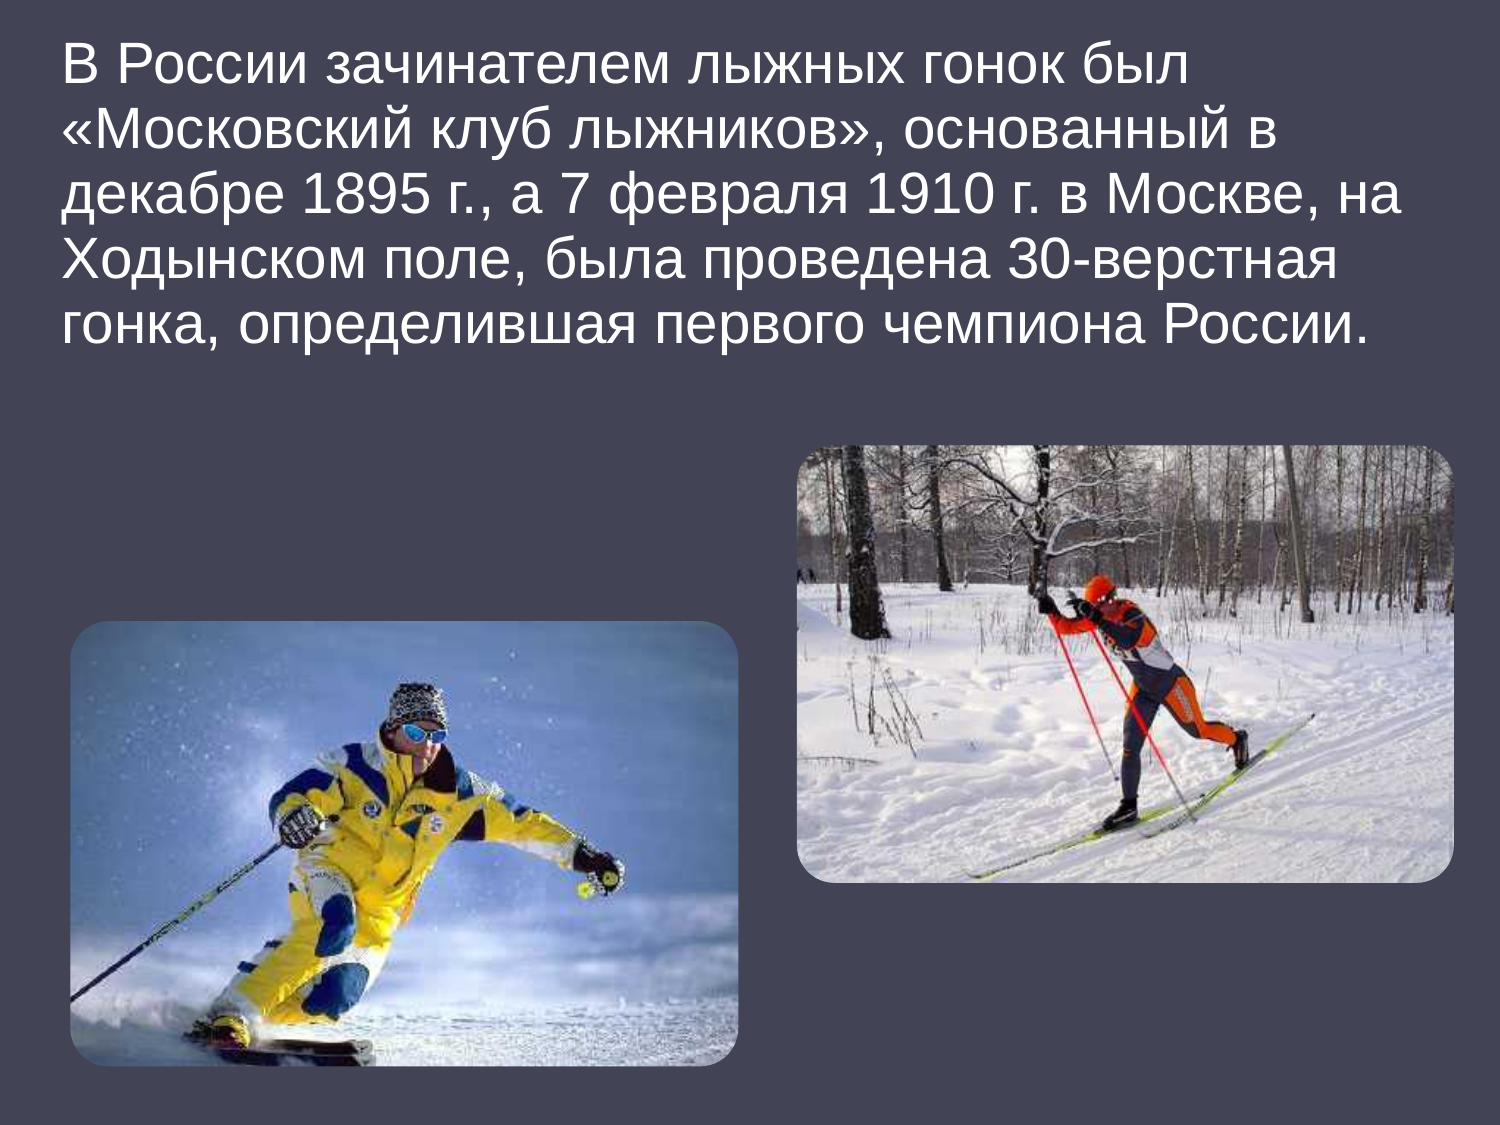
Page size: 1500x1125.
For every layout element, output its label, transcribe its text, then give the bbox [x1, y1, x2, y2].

picture [70, 620, 739, 1067]
picture [796, 445, 1455, 884]
list В России зачинателем лыжных гонок был «Московский клуб лыжников», основанный в декабре 1895 г., а 7 февраля 1910 г. в Москве, на Ходынском поле, была проведена 30-верстная гонка, определившая первого чемпиона России. [35, 23, 1425, 659]
